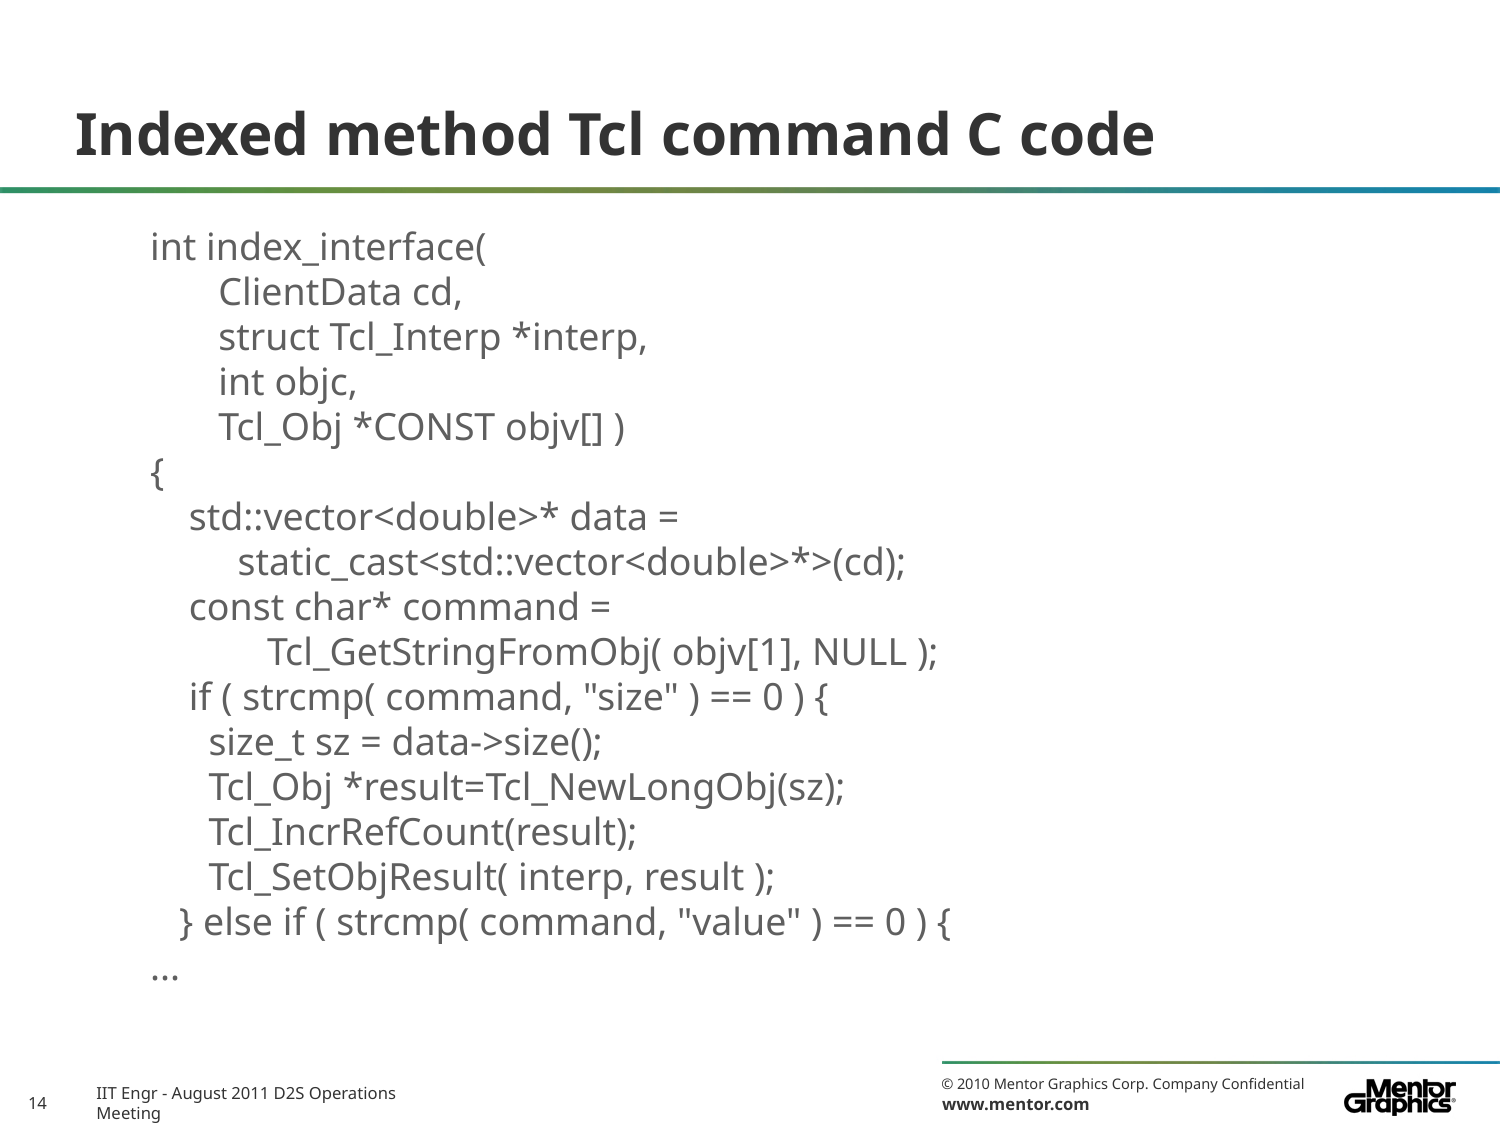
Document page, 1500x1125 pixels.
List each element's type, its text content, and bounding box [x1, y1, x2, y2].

title Indexed method Tcl command C code [0, 0, 1500, 176]
picture [0, 176, 1500, 215]
footer IIT Engr - August 2011 D2S Operations Meeting [80, 1074, 469, 1111]
list int index_interface( ClientData cd, struct Tcl_Interp *interp, int objc, Tcl_Obj *CONST objv[] ) { std::vector<double>* data = static_cast<std::vector<double>*>(cd); const char* command = Tcl_GetStringFromObj( objv[1], NULL ); if ( strcmp( command, "size" ) == 0 ) { size_t sz = data->size(); Tcl_Obj *result=Tcl_NewLongObj(sz); Tcl_IncrRefCount(result); Tcl_SetObjResult( interp, result ); } else if ( strcmp( command, "value" ) == 0 ) { ... [0, 215, 1500, 1048]
picture [0, 1048, 1500, 1125]
